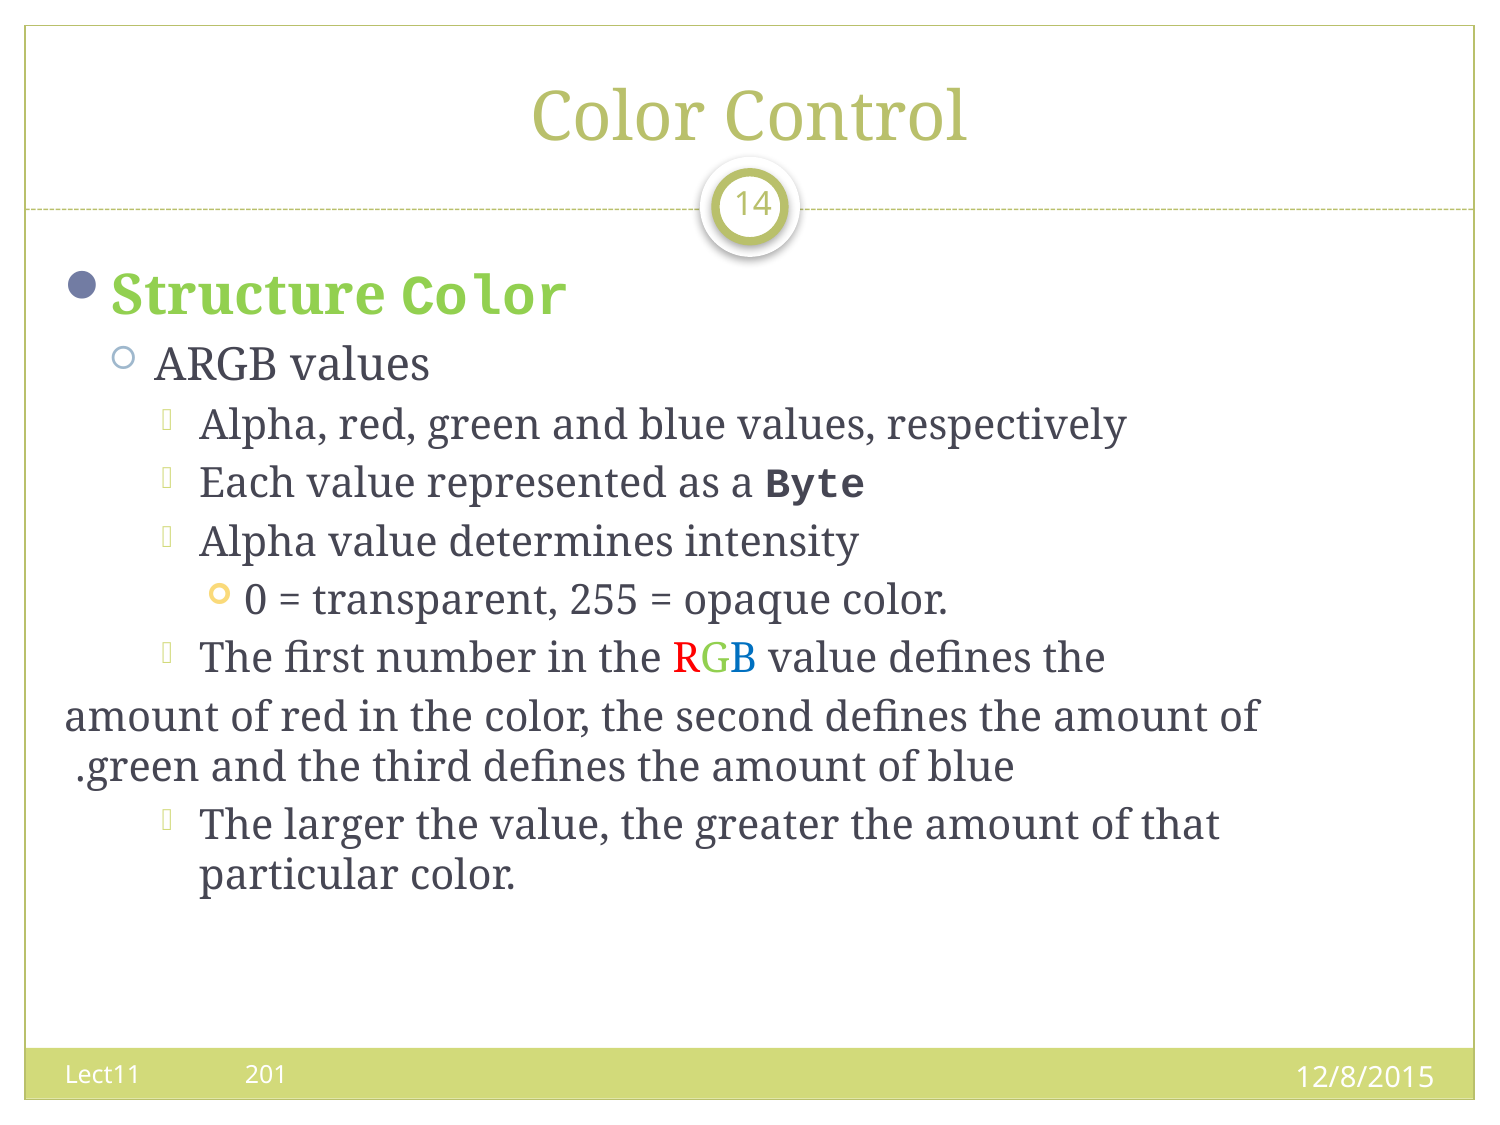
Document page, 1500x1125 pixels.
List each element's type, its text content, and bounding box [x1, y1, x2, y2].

list Structure Color ARGB values Alpha, red, green and blue values, respectively Each value represented as a Byte Alpha value determines intensity 0 = transparent, 255 = opaque color. The first number in the RGB value defines the amount of red in the color, the second defines the amount of green and the third defines the amount of blue. The larger the value, the greater the amount of that particular color. [49, 250, 1445, 1001]
title Color Control [49, 37, 1450, 162]
footer Lect11 201 [50, 1051, 638, 1112]
slide_number 14 [715, 168, 791, 241]
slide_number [950, 1050, 1450, 1111]
